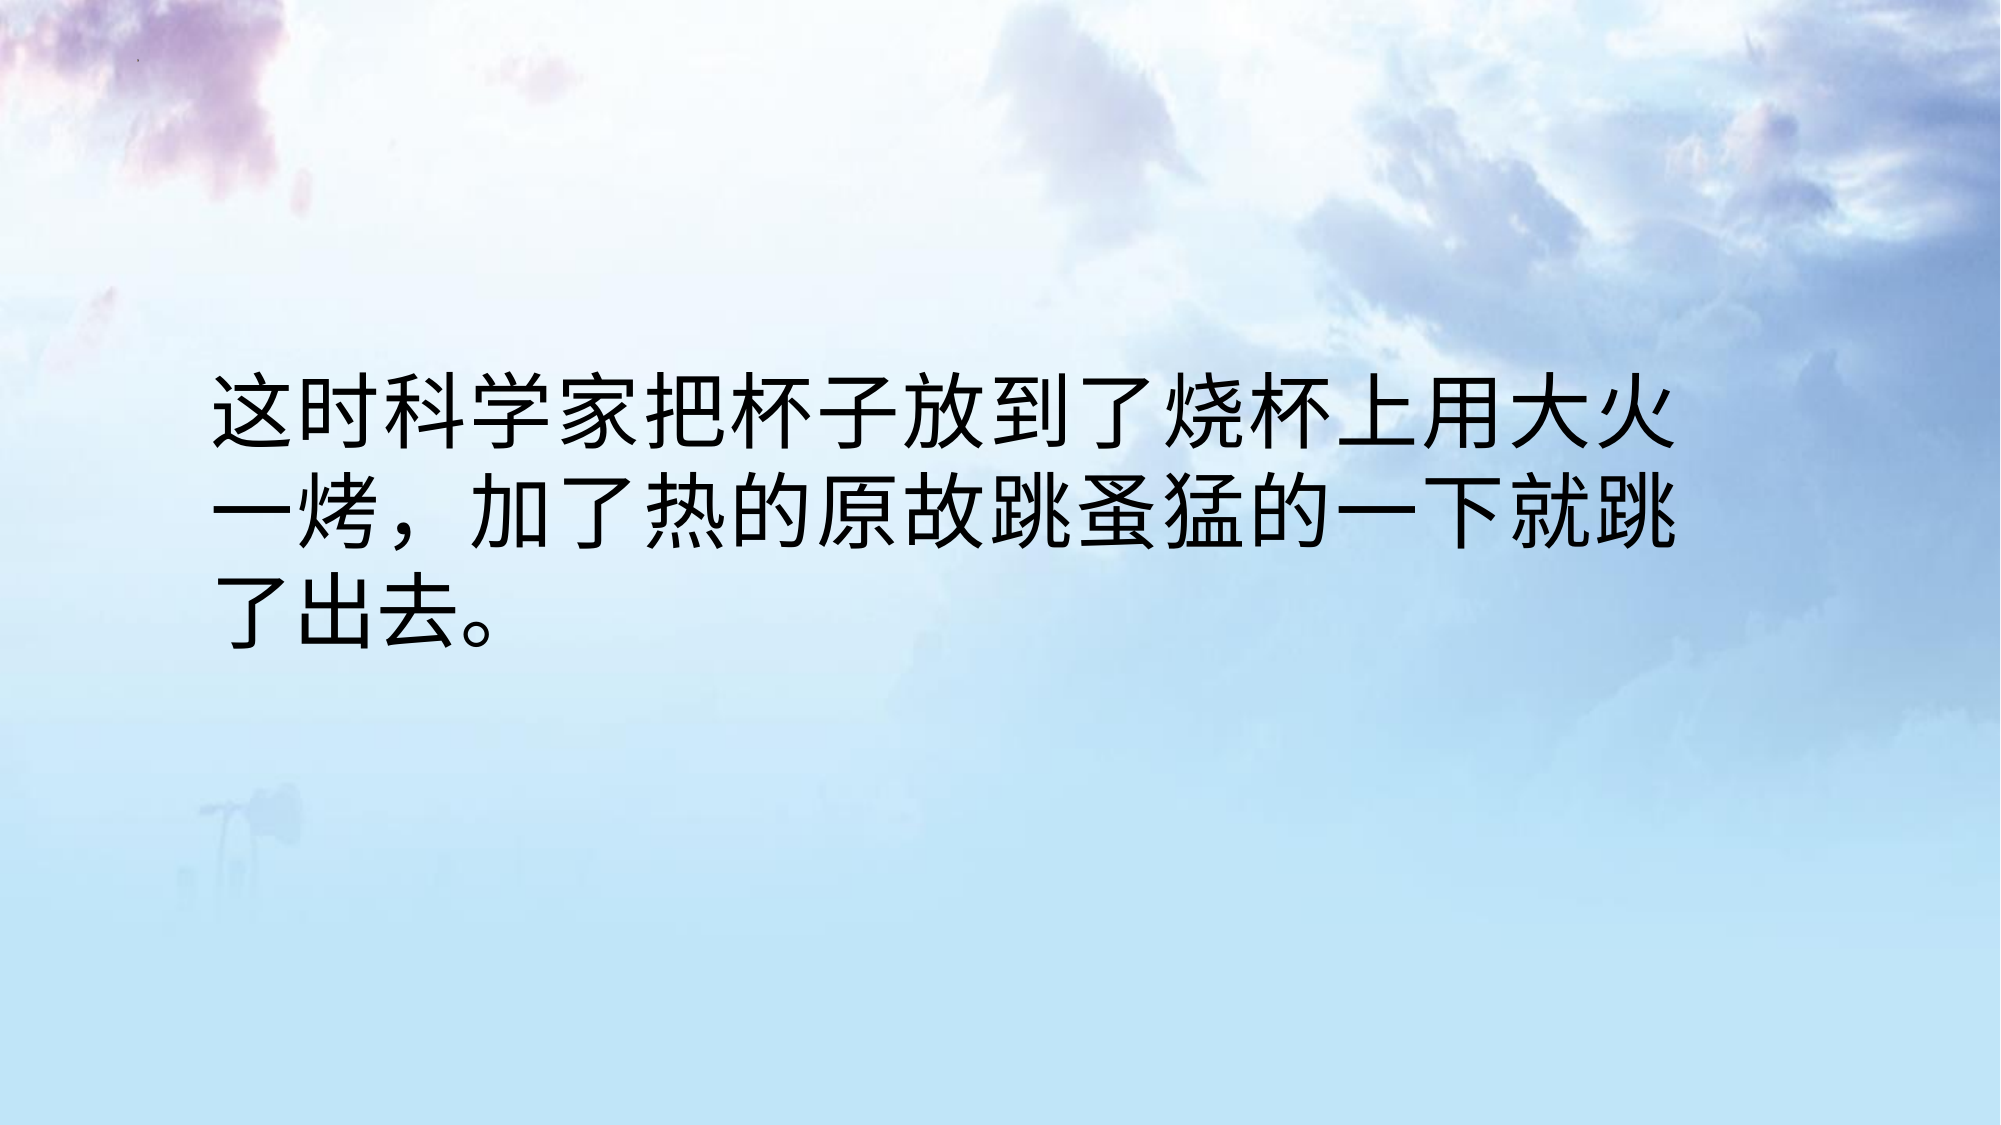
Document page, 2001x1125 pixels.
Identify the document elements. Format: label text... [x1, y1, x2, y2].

text_box 这时科学家把杯子放到了烧杯上用大火一烤，加了热的原故跳蚤猛的一下就跳了出去。 [195, 352, 1695, 809]
picture [0, 0, 2001, 1125]
